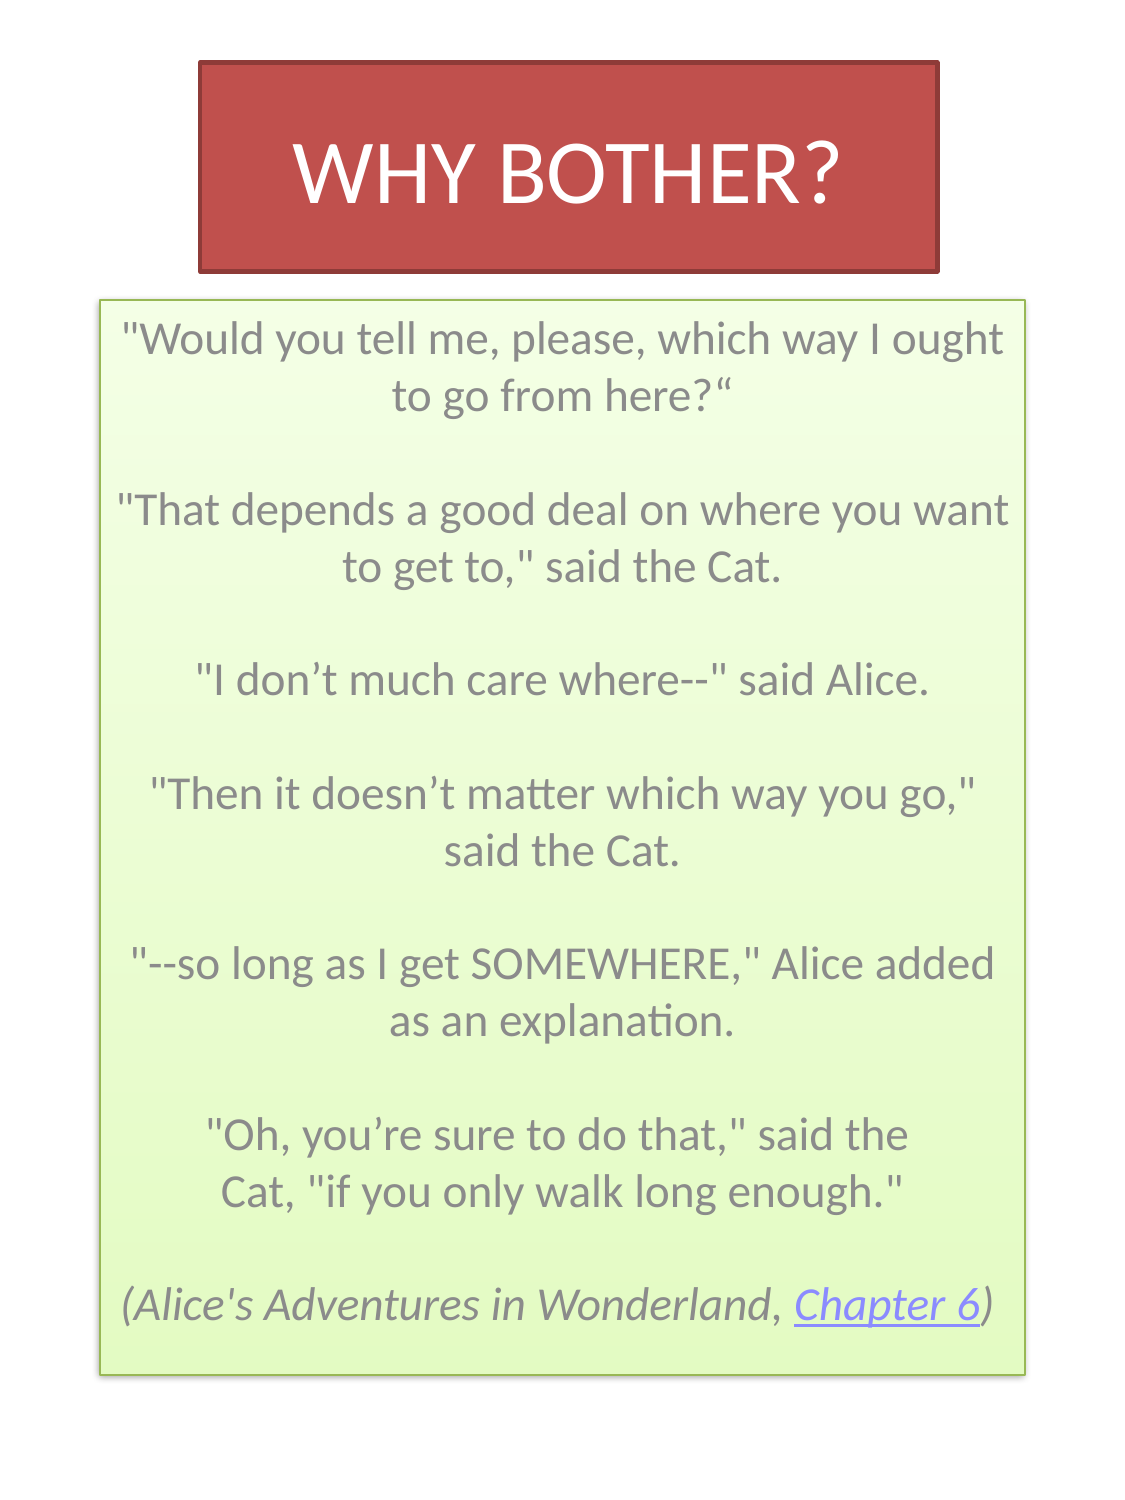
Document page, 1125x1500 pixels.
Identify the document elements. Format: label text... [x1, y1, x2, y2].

subtitle "Would you tell me, please, which way I ought to go from here?“ "That depends a good deal on where you want to get to," said the Cat. "I don’t much care where--" said Alice. "Then it doesn’t matter which way you go," said the Cat. "--so long as I get SOMEWHERE," Alice added as an explanation. "Oh, you’re sure to do that," said the Cat, "if you only walk long enough." (Alice's Adventures in Wonderland, Chapter 6) [99, 299, 1026, 1376]
title WHY BOTHER? [198, 60, 940, 274]
